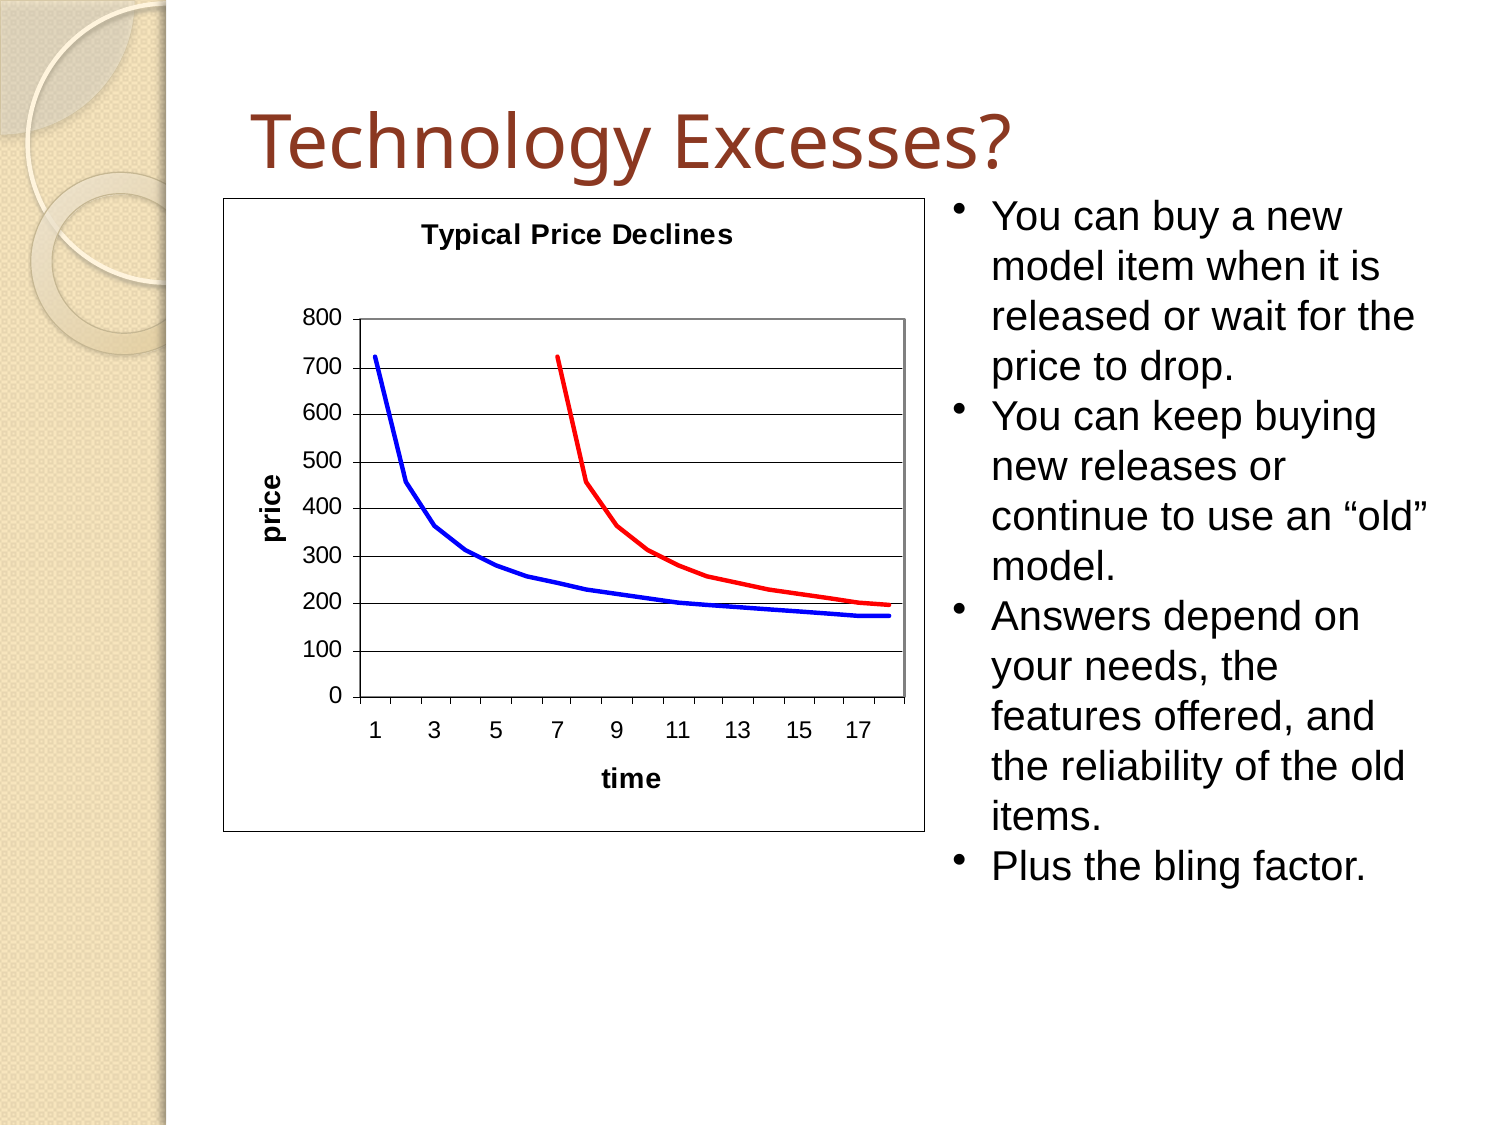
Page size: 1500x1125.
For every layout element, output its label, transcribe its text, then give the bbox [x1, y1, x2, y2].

text_box You can buy a new model item when it is released or wait for the price to drop. You can keep buying new releases or continue to use an “old” model. Answers depend on your needs, the features offered, and the reliability of the old items. Plus the bling factor. [937, 181, 1450, 897]
title Technology Excesses? [235, 45, 1466, 233]
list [212, 187, 938, 843]
